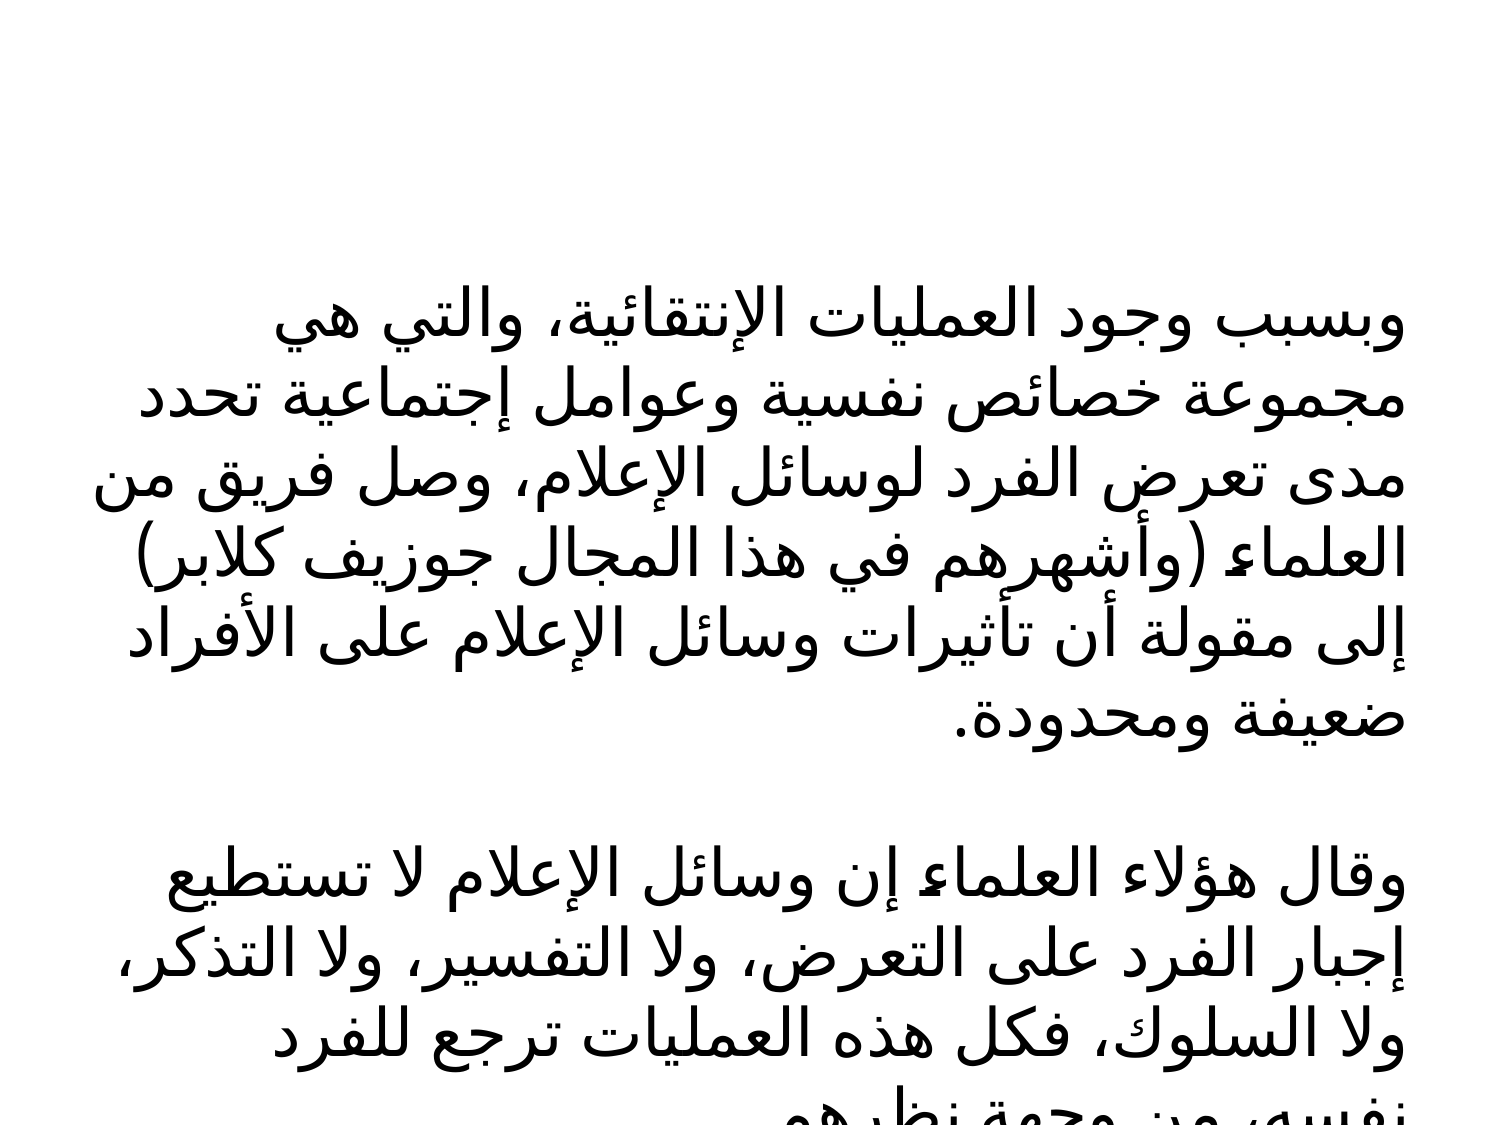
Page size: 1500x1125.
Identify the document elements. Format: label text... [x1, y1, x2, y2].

list وبسبب وجود العمليات الإنتقائية، والتي هي مجموعة خصائص نفسية وعوامل إجتماعية تحدد مدى تعرض الفرد لوسائل الإعلام، وصل فريق من العلماء (وأشهرهم في هذا المجال جوزيف كلابر) إلى مقولة أن تأثيرات وسائل الإعلام على الأفراد ضعيفة ومحدودة. وقال هؤلاء العلماء إن وسائل الإعلام لا تستطيع إجبار الفرد على التعرض، ولا التفسير، ولا التذكر، ولا السلوك، فكل هذه العمليات ترجع للفرد نفسه، من وجهة نظرهم. [75, 262, 1425, 1005]
